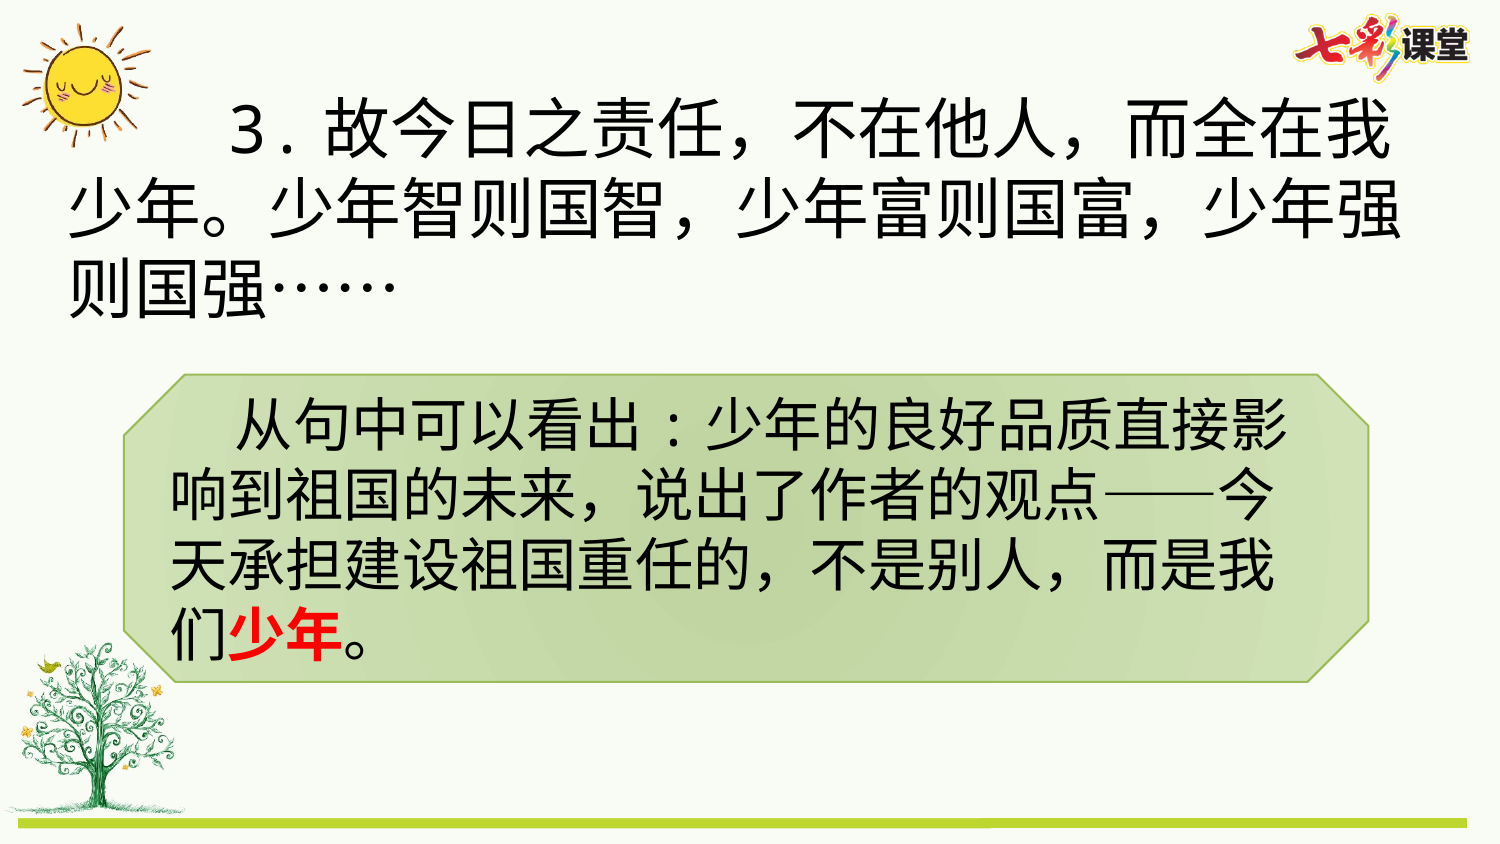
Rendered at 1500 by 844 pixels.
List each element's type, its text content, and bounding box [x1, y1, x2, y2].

picture [0, 0, 173, 172]
text_box 从句中可以看出:少年的良好品质直接影响到祖国的未来，说出了作者的观点——今天承担建设祖国重任的，不是别人，而是我们少年。 [122, 373, 1370, 683]
picture [0, 608, 1467, 844]
picture [1291, 9, 1472, 87]
text_box 3.故今日之责任，不在他人，而全在我少年。少年智则国智，少年富则国富，少年强则国强…… [53, 79, 1467, 334]
